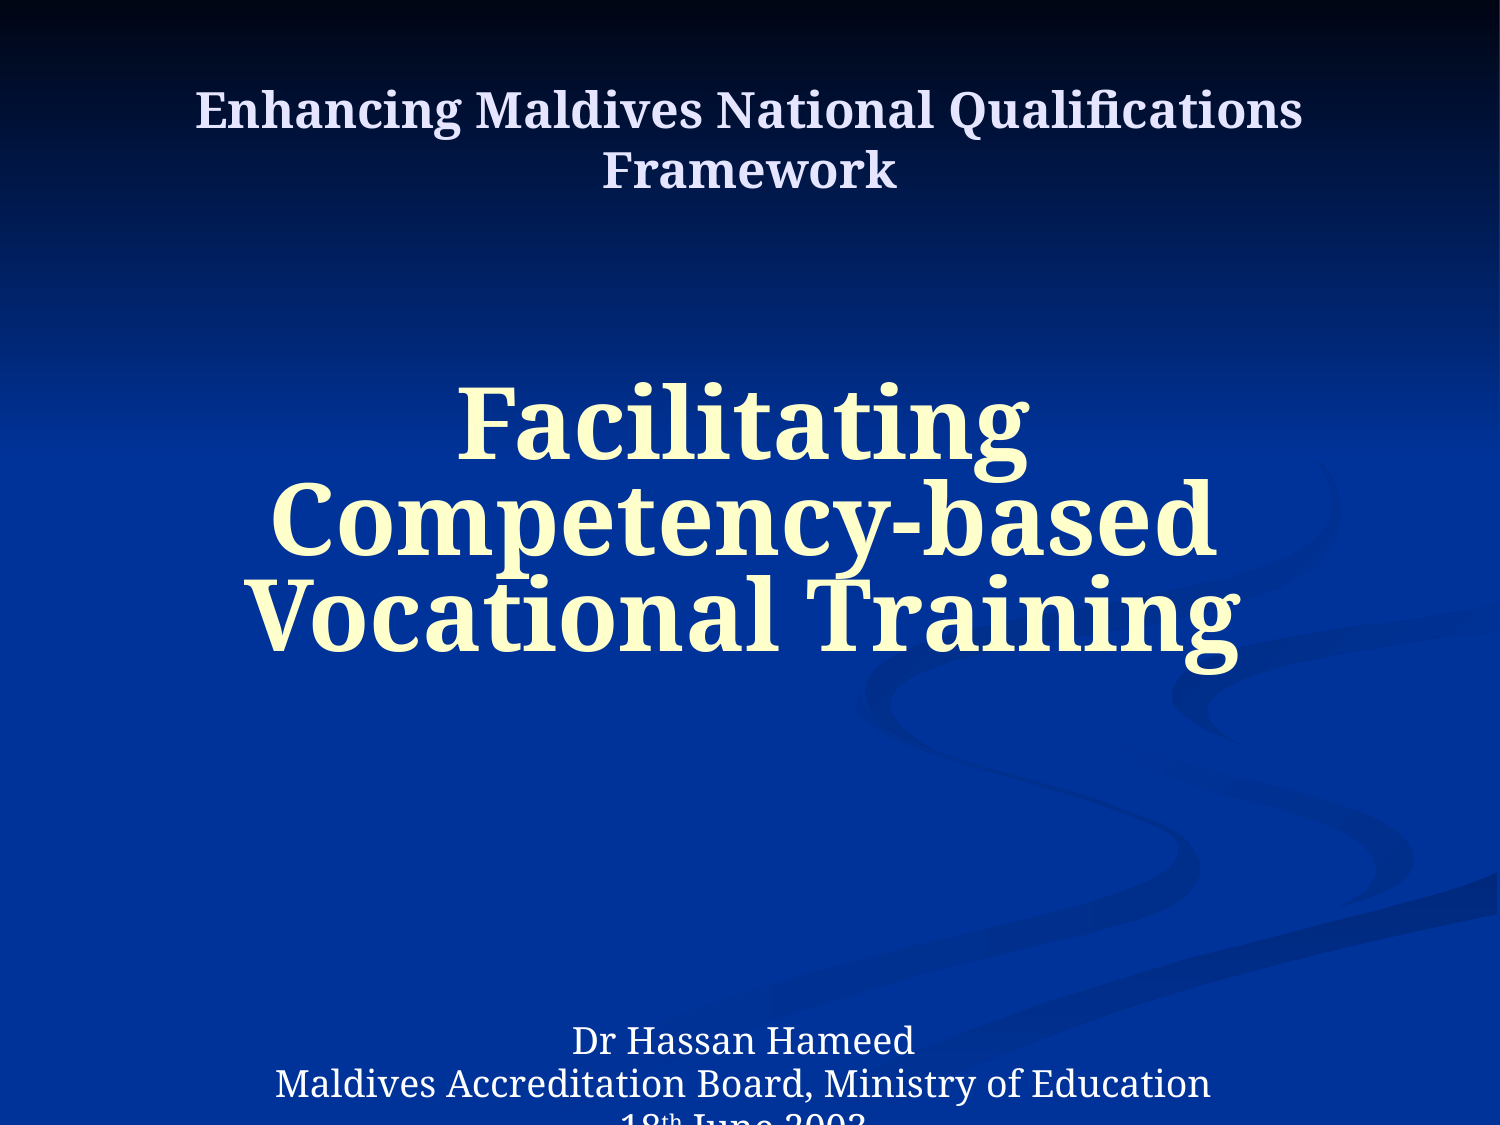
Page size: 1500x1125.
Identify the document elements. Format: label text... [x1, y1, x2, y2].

list Facilitating Competency-based Vocational Training Dr Hassan Hameed Maldives Accreditation Board, Ministry of Education 18th June 2003 [112, 374, 1376, 1088]
title Enhancing Maldives National Qualifications Framework [74, 44, 1426, 233]
